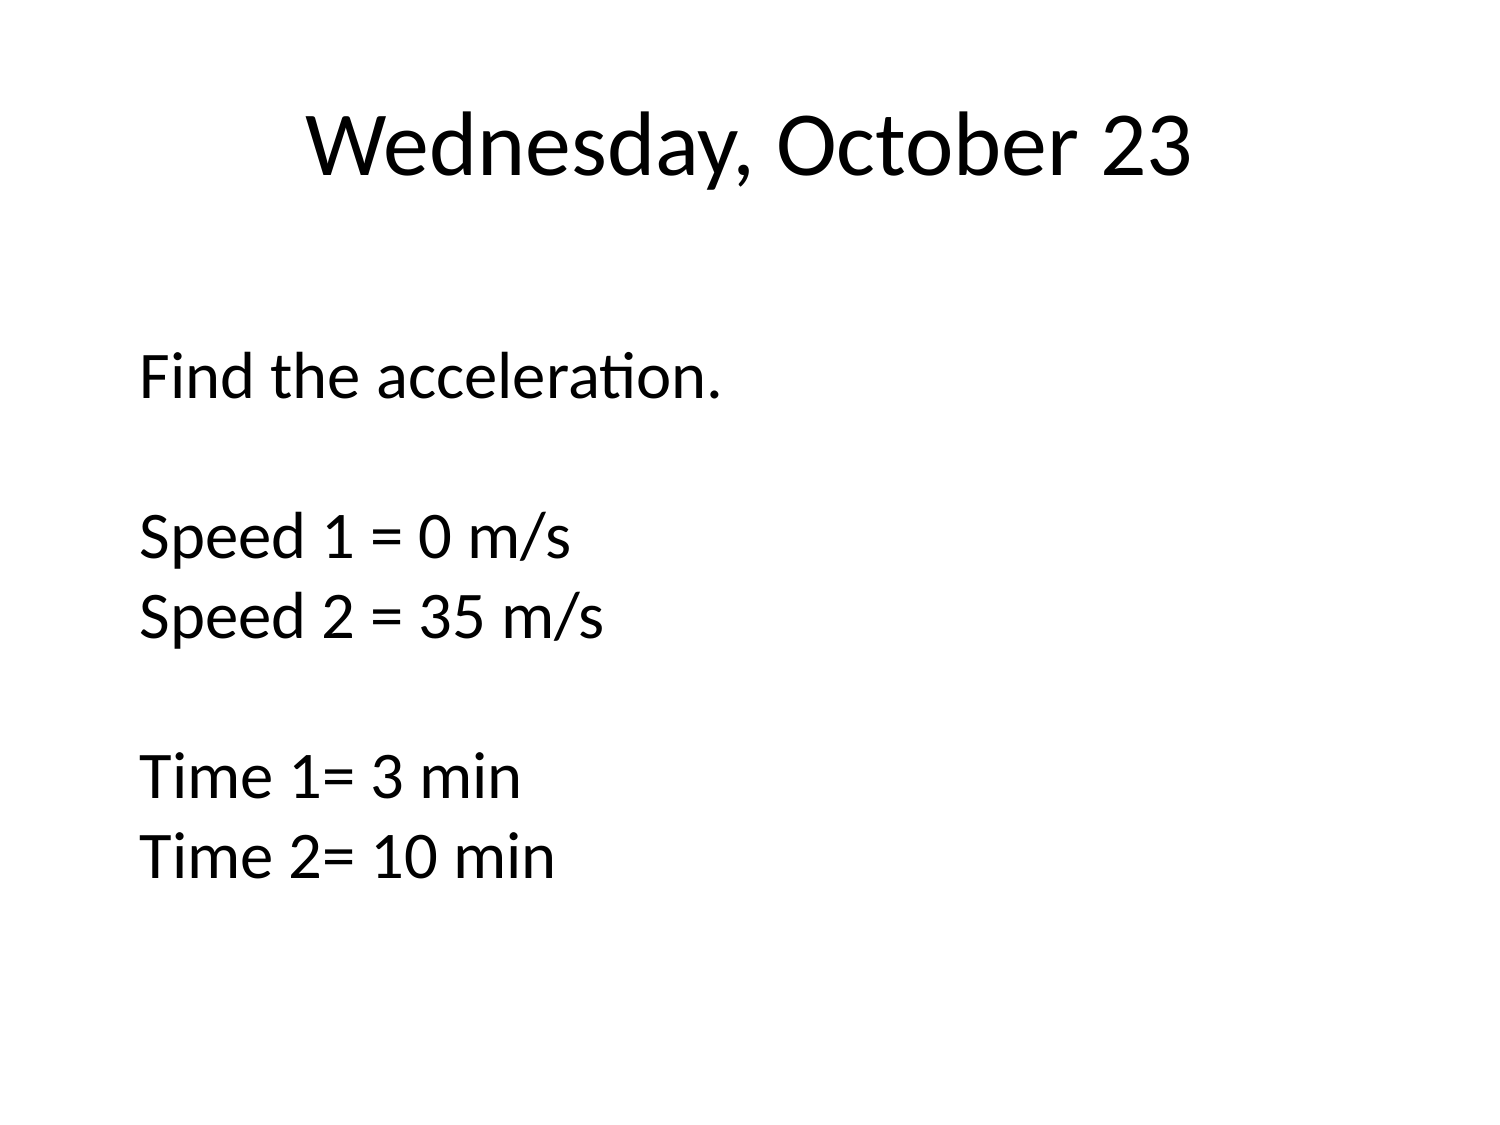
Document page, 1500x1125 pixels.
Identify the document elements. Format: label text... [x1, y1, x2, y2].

text_box Find the acceleration. Speed 1 = 0 m/s Speed 2 = 35 m/s Time 1= 3 min Time 2= 10 min [125, 324, 1288, 900]
title Wednesday, October 23 [75, 45, 1425, 233]
